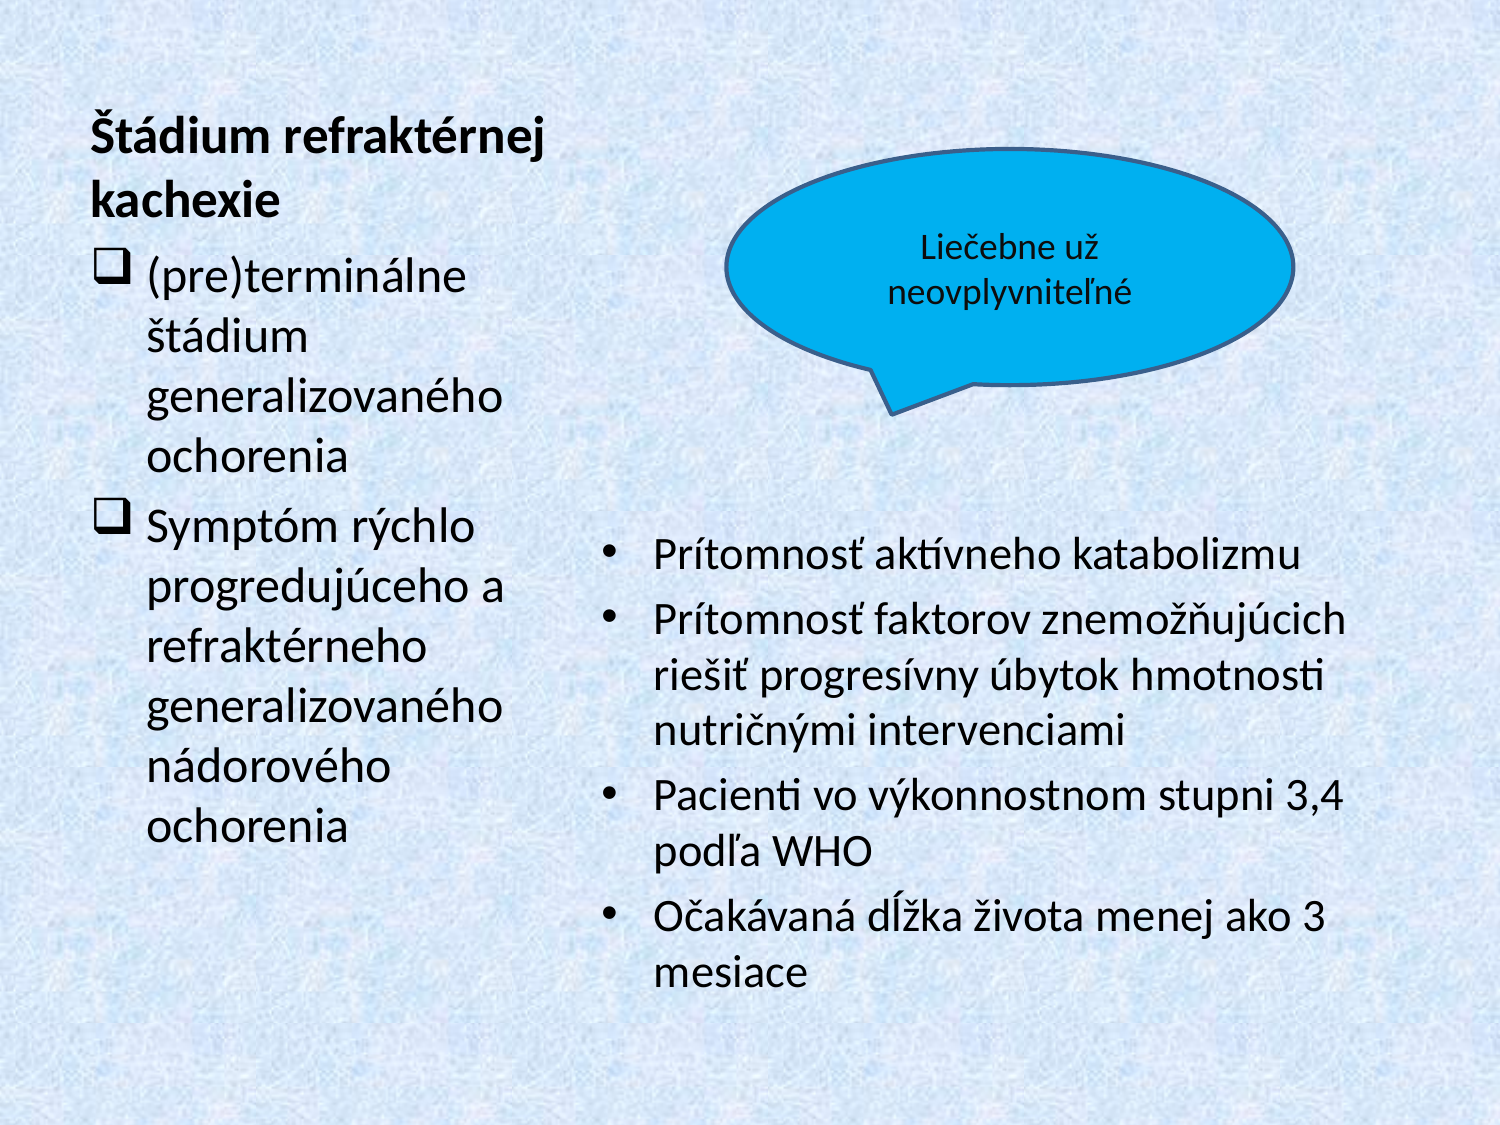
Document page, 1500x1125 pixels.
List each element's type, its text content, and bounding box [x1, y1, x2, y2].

text_box Liečebne už neovplyvniteľné [724, 146, 1296, 417]
list Prítomnosť aktívneho katabolizmu Prítomnosť faktorov znemožňujúcich riešiť progresívny úbytok hmotnosti nutričnými intervenciami Pacienti vo výkonnostnom stupni 3,4 podľa WHO Očakávaná dĺžka života menej ako 3 mesiace [586, 515, 1425, 1005]
picture [0, 0, 1500, 1125]
title Štádium refraktérnej kachexie [75, 44, 569, 235]
list (pre)terminálne štádium generalizovaného ochorenia Symptóm rýchlo progredujúceho a refraktérneho generalizovaného nádorového ochorenia [75, 235, 569, 1005]
